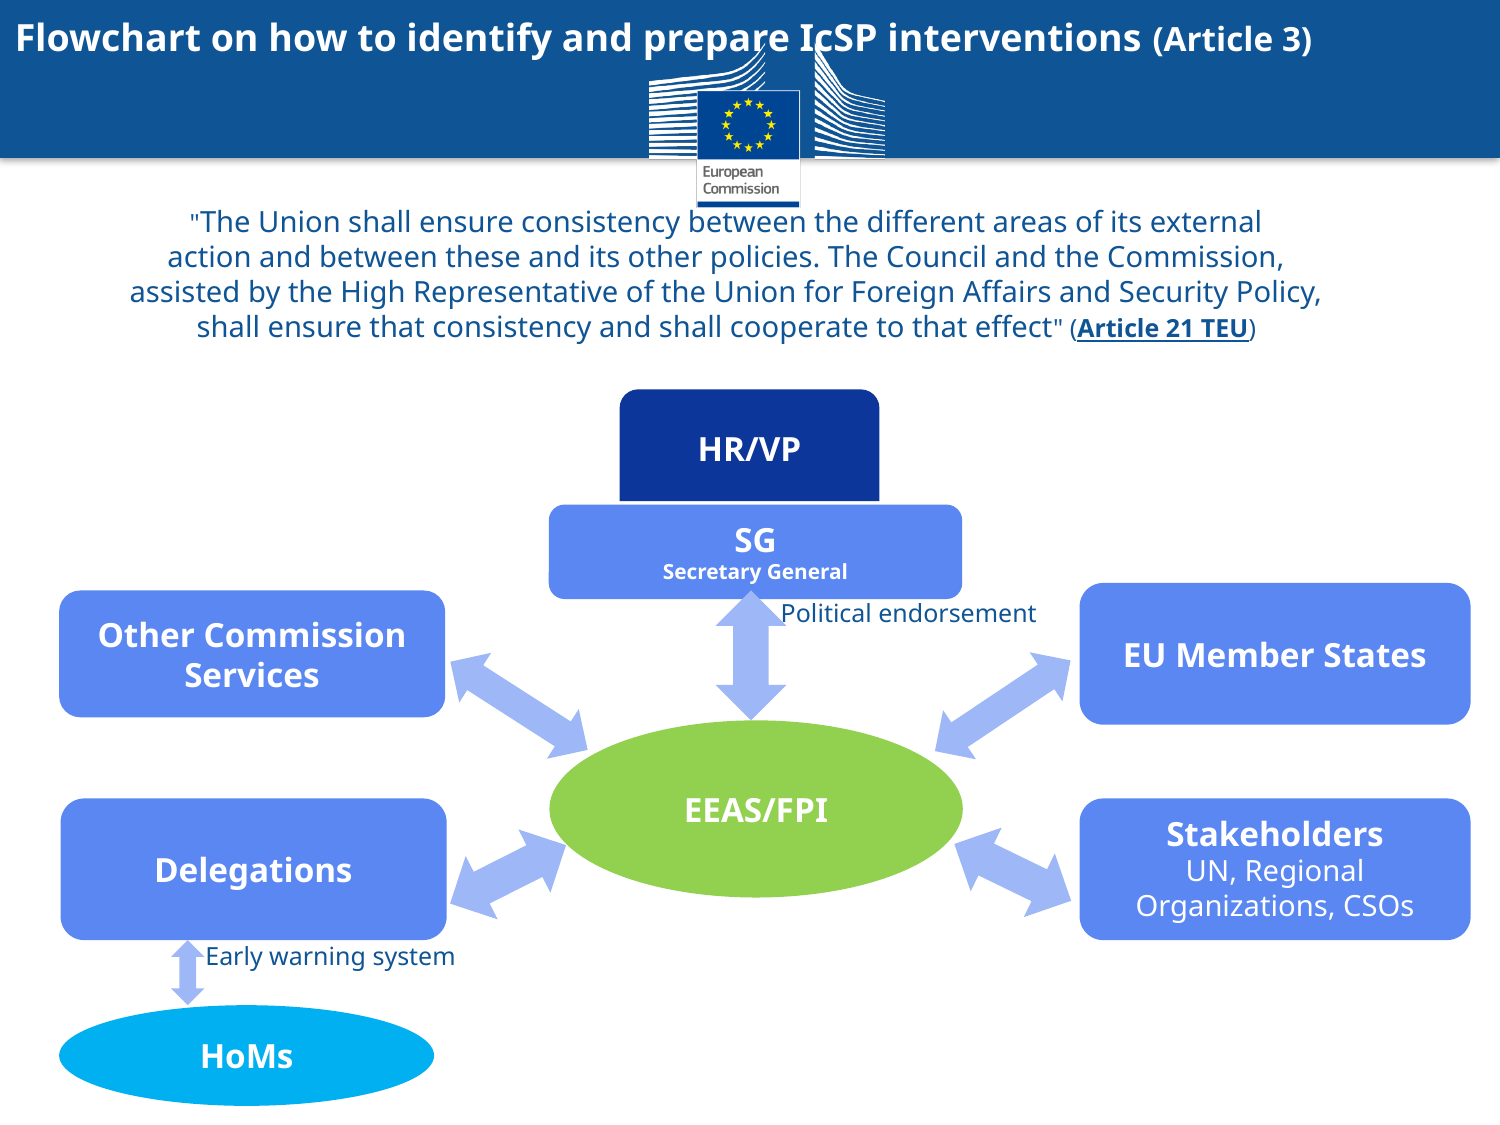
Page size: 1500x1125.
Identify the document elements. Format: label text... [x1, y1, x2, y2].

title Flowchart on how to identify and prepare IcSP interventions (Article 3) [0, 0, 1350, 114]
text_box [171, 940, 205, 1006]
text_box [934, 652, 1071, 760]
text_box "The Union shall ensure consistency between the different areas of its external action and between these and its other policies. The Council and the Commission, assisted by the High Representative of the Union for Foreign Affairs and Security Policy, shall ensure that consistency and shall cooperate to that effect" (Article 21 TEU) [112, 196, 1341, 351]
text_box Early warning system [190, 932, 502, 978]
picture [649, 114, 885, 196]
text_box Other Commission Services [59, 590, 446, 718]
text_box EU Member States [1079, 582, 1471, 725]
text_box EEAS/FPI [549, 720, 963, 898]
text_box [954, 827, 1072, 918]
text_box HoMs [59, 1005, 435, 1106]
text_box Stakeholders UN, Regional Organizations, CSOs [1079, 798, 1471, 941]
text_box [450, 829, 567, 920]
text_box Delegations [60, 798, 447, 941]
text_box Political endorsement [765, 590, 1085, 636]
text_box [715, 590, 787, 720]
text_box HR/VP [619, 389, 880, 502]
text_box [450, 652, 588, 759]
text_box SG Secretary General [548, 504, 963, 600]
